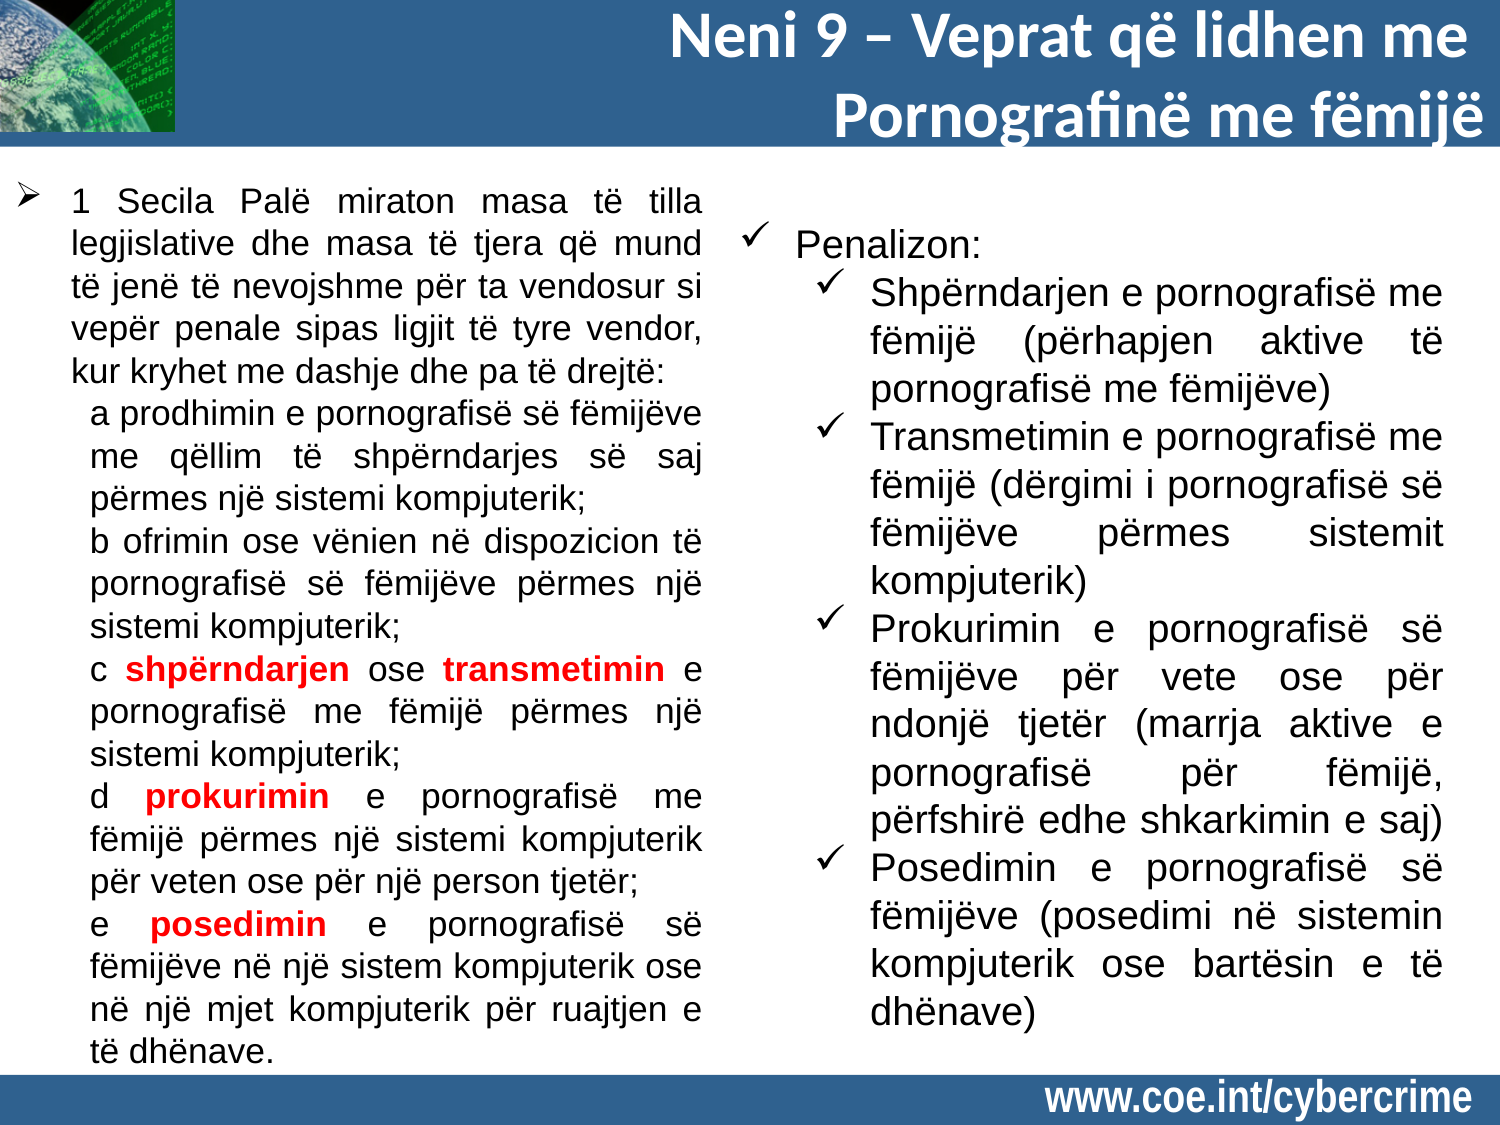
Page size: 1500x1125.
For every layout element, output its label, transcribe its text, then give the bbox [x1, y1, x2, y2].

picture [0, 0, 175, 132]
text_box [0, 1073, 1030, 1125]
text_box www.coe.int/cybercrime [1030, 1059, 1500, 1125]
text_box Neni 9 – Veprat që lidhen me Pornografinë me fëmijë [0, 0, 1500, 149]
text_box Penalizon: Shpërndarjen e pornografisë me fëmijë (përhapjen aktive të pornografisë me fëmijëve) Transmetimin e pornografisë me fëmijë (dërgimi i pornografisë së fëmijëve përmes sistemit kompjuterik) Prokurimin e pornografisë së fëmijëve për vete ose për ndonjë tjetër (marrja aktive e pornografisë për fëmijë, përfshirë edhe shkarkimin e saj) Posedimin e pornografisë së fëmijëve (posedimi në sistemin kompjuterik ose bartësin e të dhënave) [724, 211, 1460, 1042]
text_box 1 Secila Palë miraton masa të tilla legjislative dhe masa të tjera që mund të jenë të nevojshme për ta vendosur si vepër penale sipas ligjit të tyre vendor, kur kryhet me dashje dhe pa të drejtë: a prodhimin e pornografisë së fëmijëve me qëllim të shpërndarjes së saj përmes një sistemi kompjuterik; b ofrimin ose vënien në dispozicion të pornografisë së fëmijëve përmes një sistemi kompjuterik; c shpërndarjen ose transmetimin e pornografisë me fëmijë përmes një sistemi kompjuterik; d prokurimin e pornografisë me fëmijë përmes një sistemi kompjuterik për veten ose për një person tjetër; e posedimin e pornografisë së fëmijëve në një sistem kompjuterik ose në një mjet kompjuterik për ruajtjen e të dhënave. [0, 170, 718, 1079]
